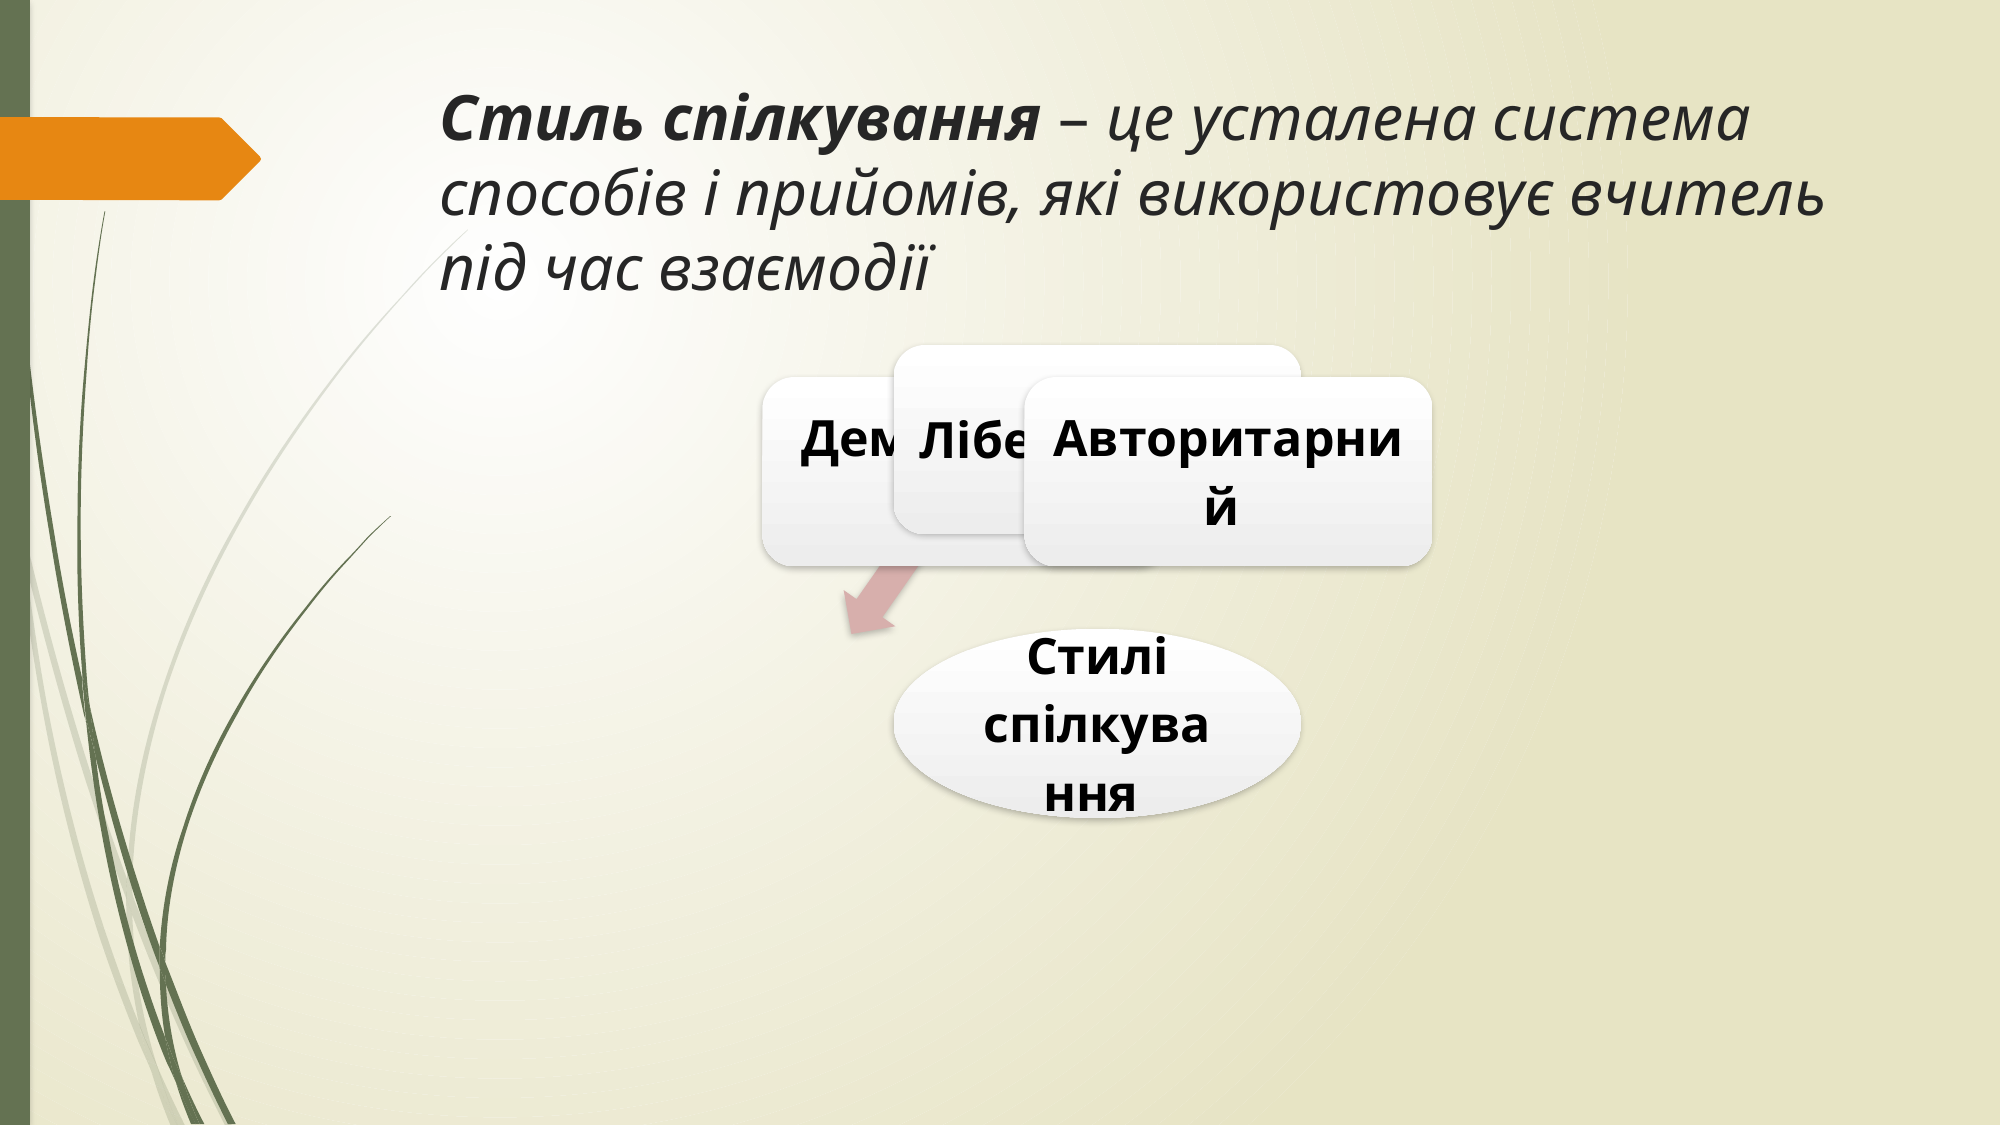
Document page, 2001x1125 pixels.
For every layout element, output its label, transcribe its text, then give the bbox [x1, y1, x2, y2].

title Стиль спілкування – це усталена система способів і прийомів, які використовує вчитель під час взаємодії [424, 70, 1887, 307]
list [281, 344, 1914, 1102]
